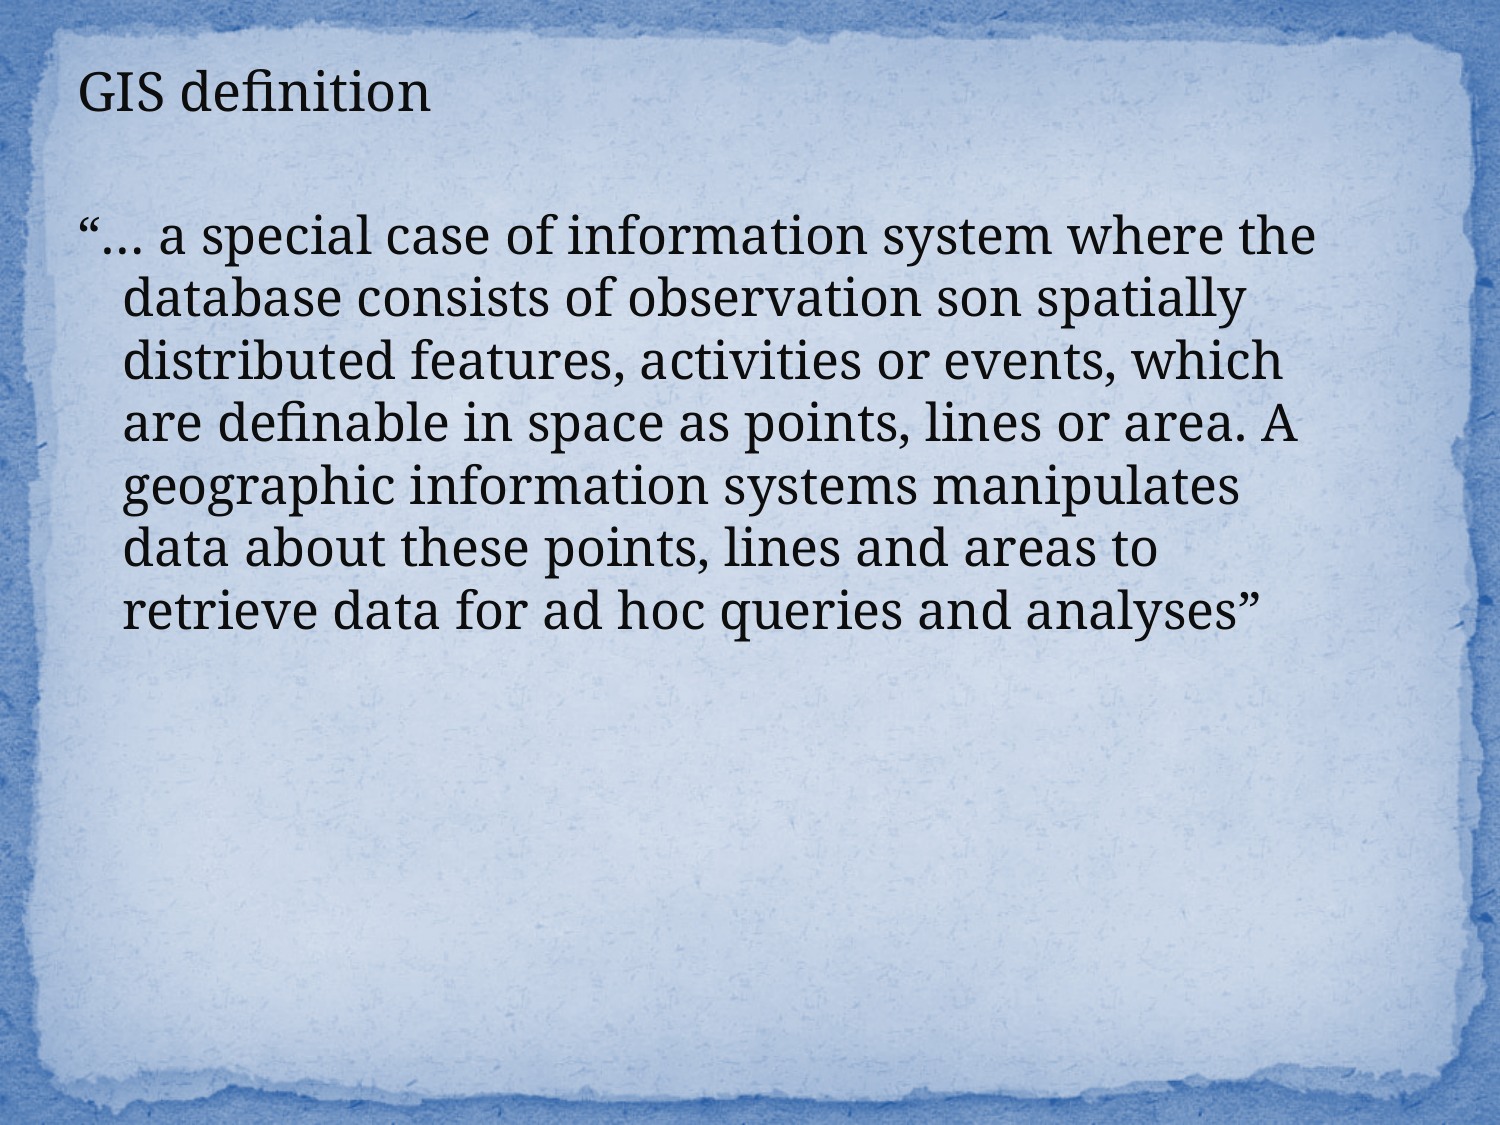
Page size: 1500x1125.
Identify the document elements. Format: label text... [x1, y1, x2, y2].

list GIS definition “… a special case of information system where the database consists of observation son spatially distributed features, activities or events, which are definable in space as points, lines or area. A geographic information systems manipulates data about these points, lines and areas to retrieve data for ad hoc queries and analyses” [62, 50, 1338, 775]
